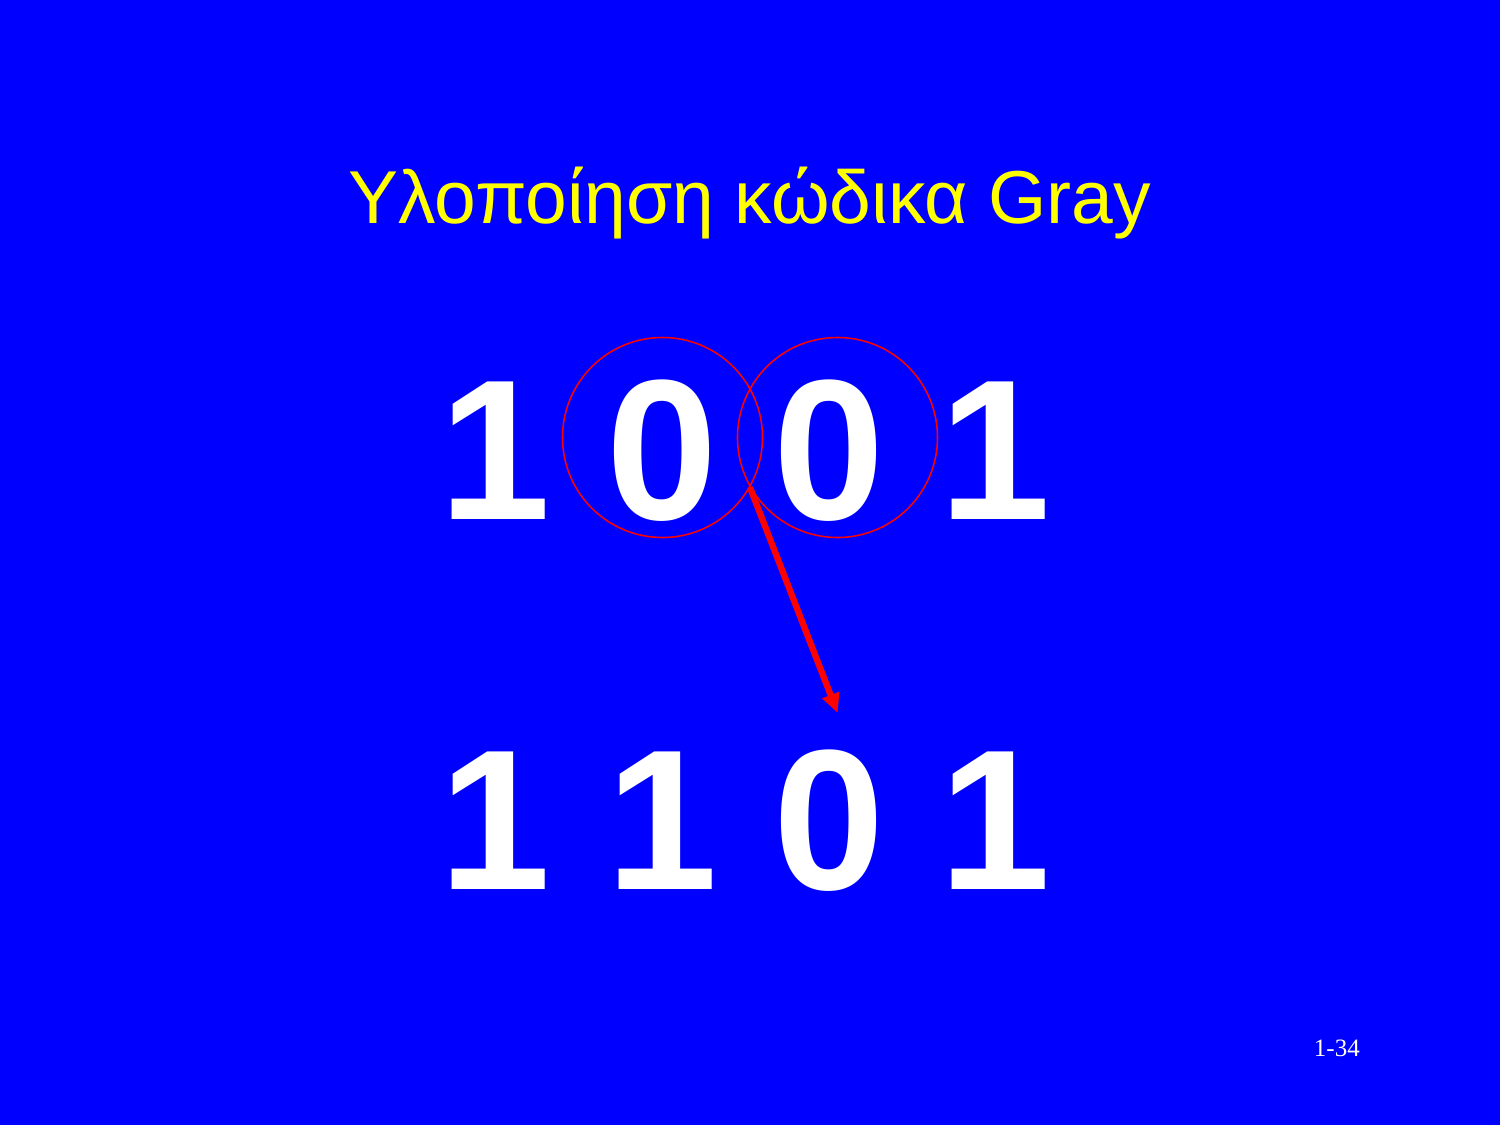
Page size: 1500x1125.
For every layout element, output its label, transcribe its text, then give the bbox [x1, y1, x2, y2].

title Υλοποίηση κώδικα Gray [112, 99, 1388, 288]
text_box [562, 337, 938, 713]
text_box 1 1 0 1 [425, 682, 1067, 937]
text_box 1 0 0 1 [425, 312, 1067, 568]
